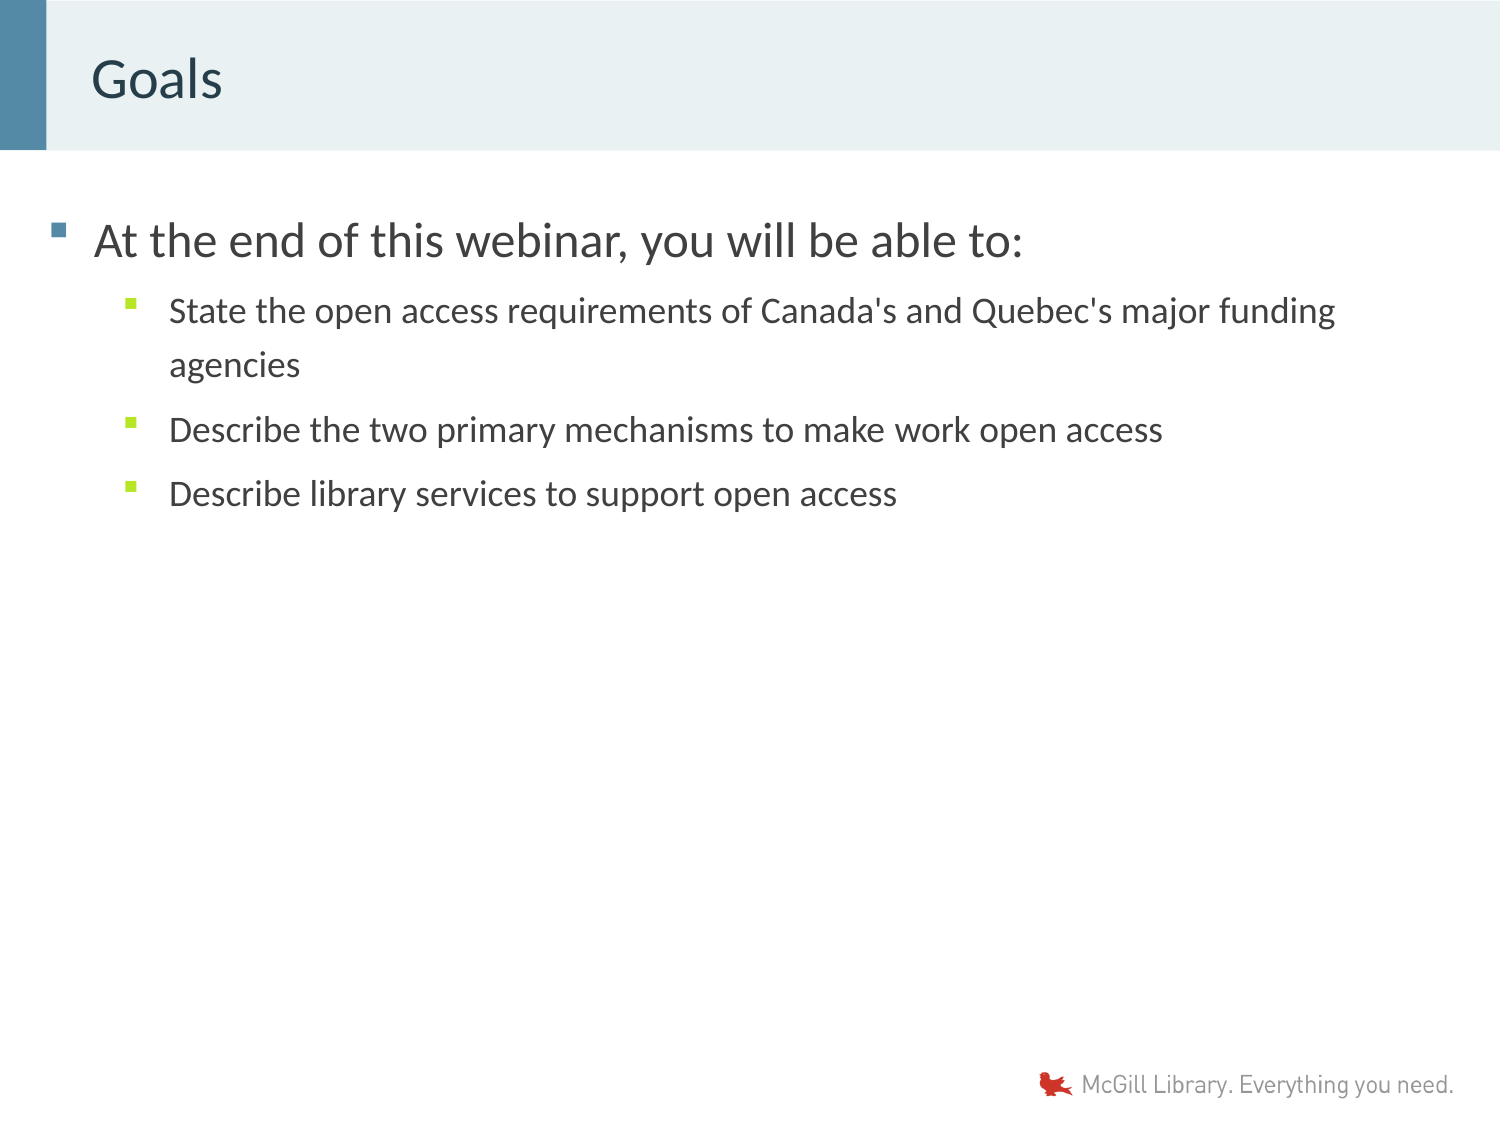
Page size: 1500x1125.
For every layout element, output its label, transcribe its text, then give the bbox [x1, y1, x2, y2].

picture [1076, 1070, 1458, 1102]
picture [1037, 1070, 1075, 1098]
list At the end of this webinar, you will be able to: State the open access requirements of Canada's and Quebec's major funding agencies Describe the two primary mechanisms to make work open access Describe library services to support open access [2, 149, 1458, 1021]
title Goals [46, 0, 1500, 150]
